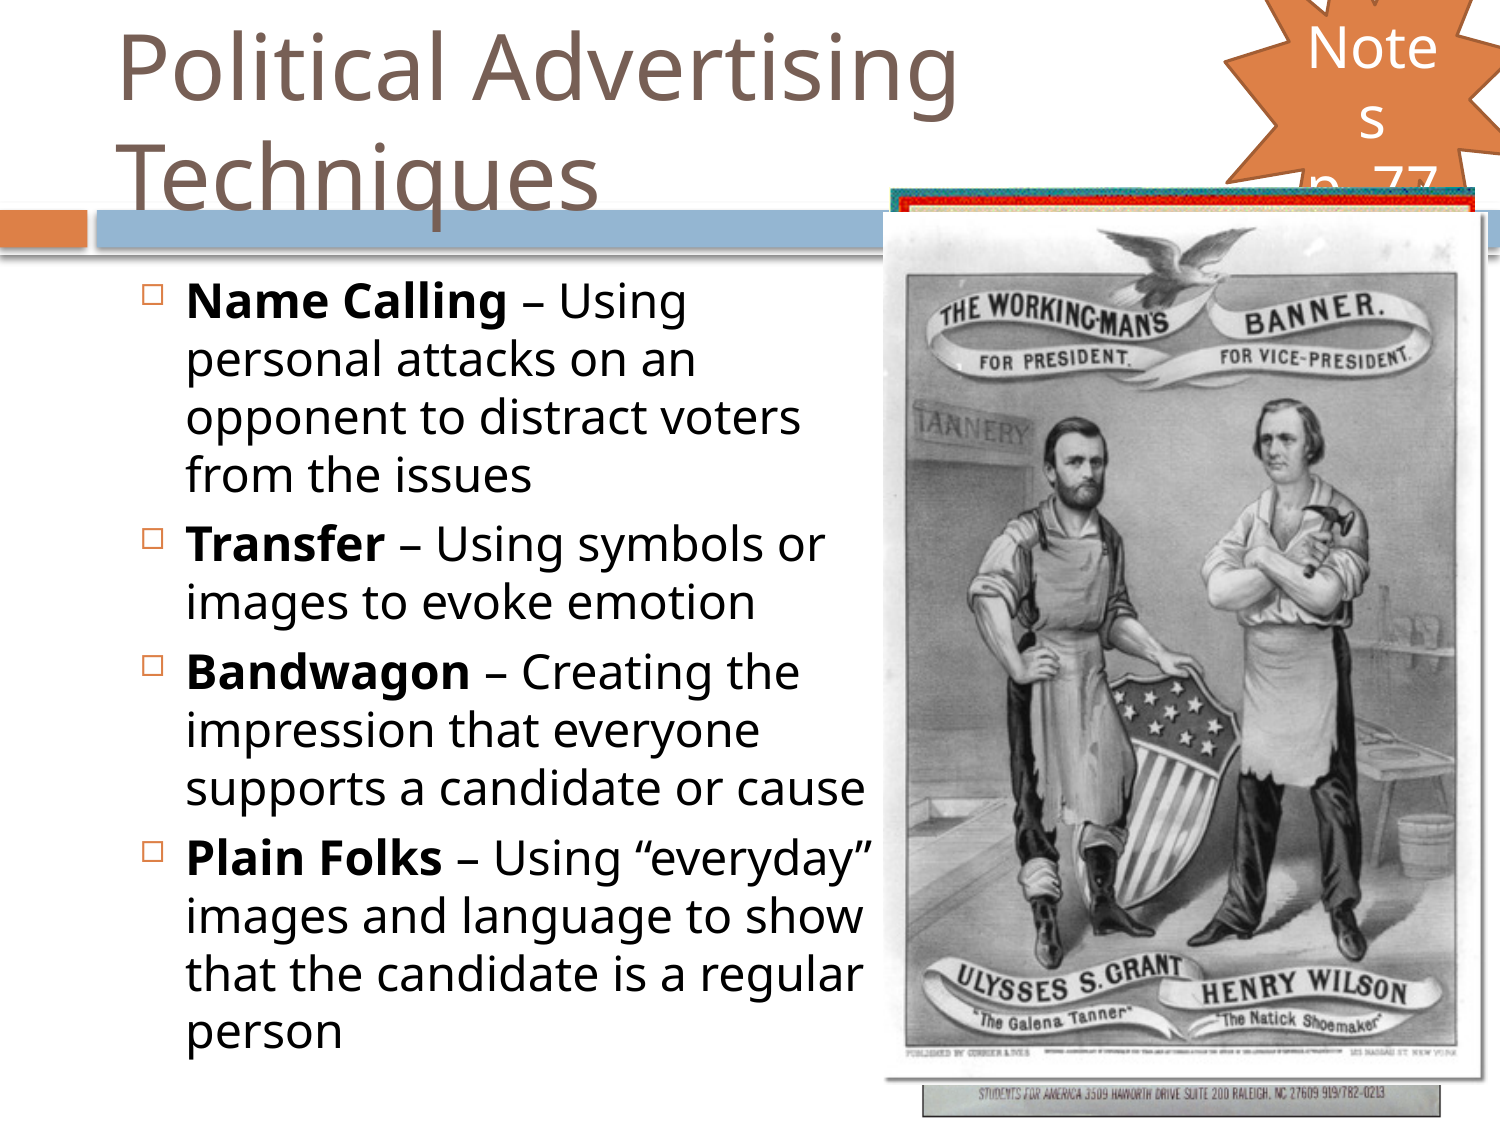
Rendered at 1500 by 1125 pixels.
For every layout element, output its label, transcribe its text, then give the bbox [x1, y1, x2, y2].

list Name Calling – Using personal attacks on an opponent to distract voters from the issues Transfer – Using symbols or images to evoke emotion Bandwagon – Creating the impression that everyone supports a candidate or cause Plain Folks – Using “everyday” images and language to show that the candidate is a regular person [125, 262, 890, 1125]
picture [883, 187, 1488, 1125]
title Political Advertising Techniques [100, 37, 1301, 200]
text_box Notes p. 77 [1223, 0, 1500, 186]
